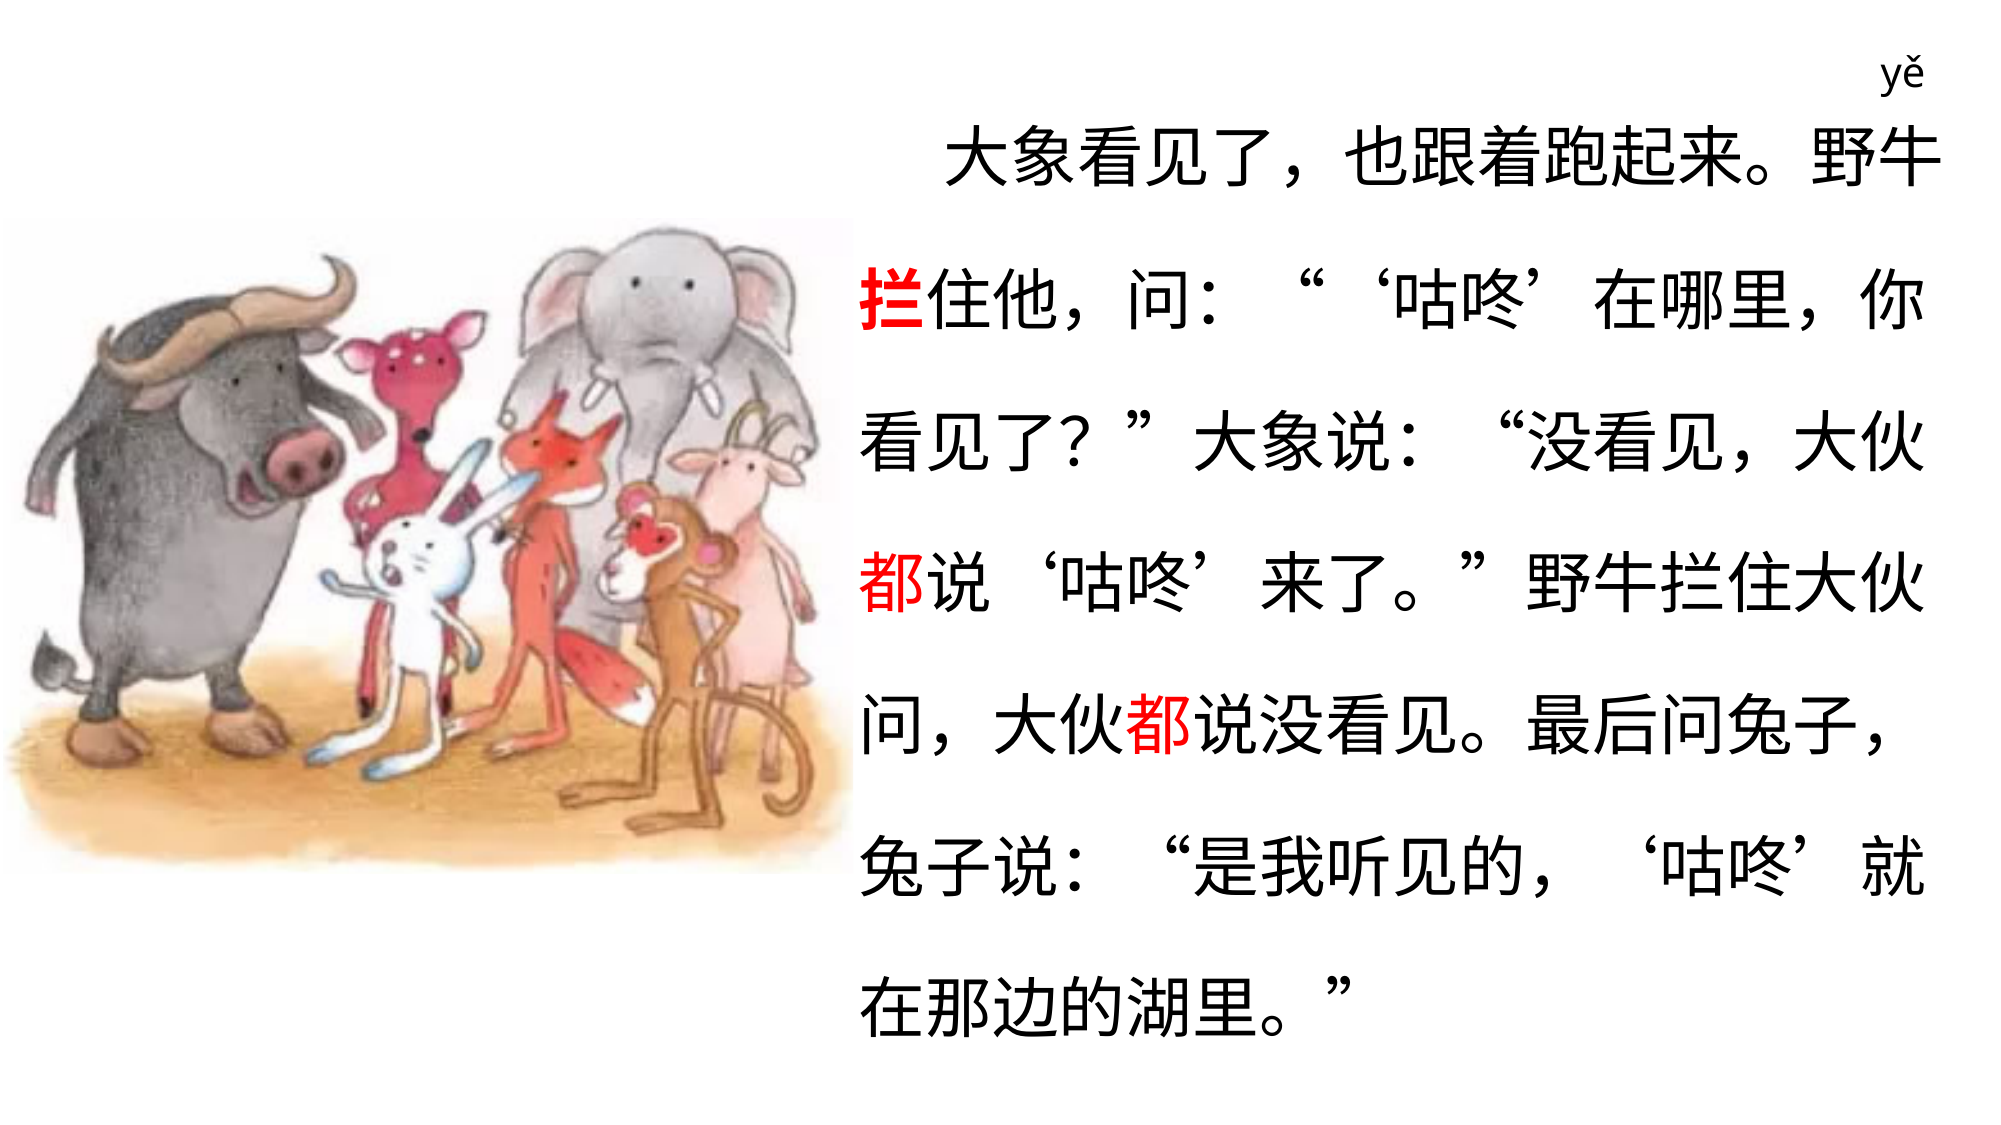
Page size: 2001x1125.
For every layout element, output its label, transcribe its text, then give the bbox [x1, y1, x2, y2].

text_box yě [1865, 21, 1950, 107]
text_box 大象看见了，也跟着跑起来。野牛拦住他，问：“‘咕咚’在哪里，你看见了？”大象说：“没看见，大伙都说‘咕咚’来了。”野牛拦住大伙问，大伙都说没看见。最后问兔子，兔子说：“是我听见的，‘咕咚’就在那边的湖里。” [843, 46, 1991, 1054]
picture [3, 218, 854, 874]
